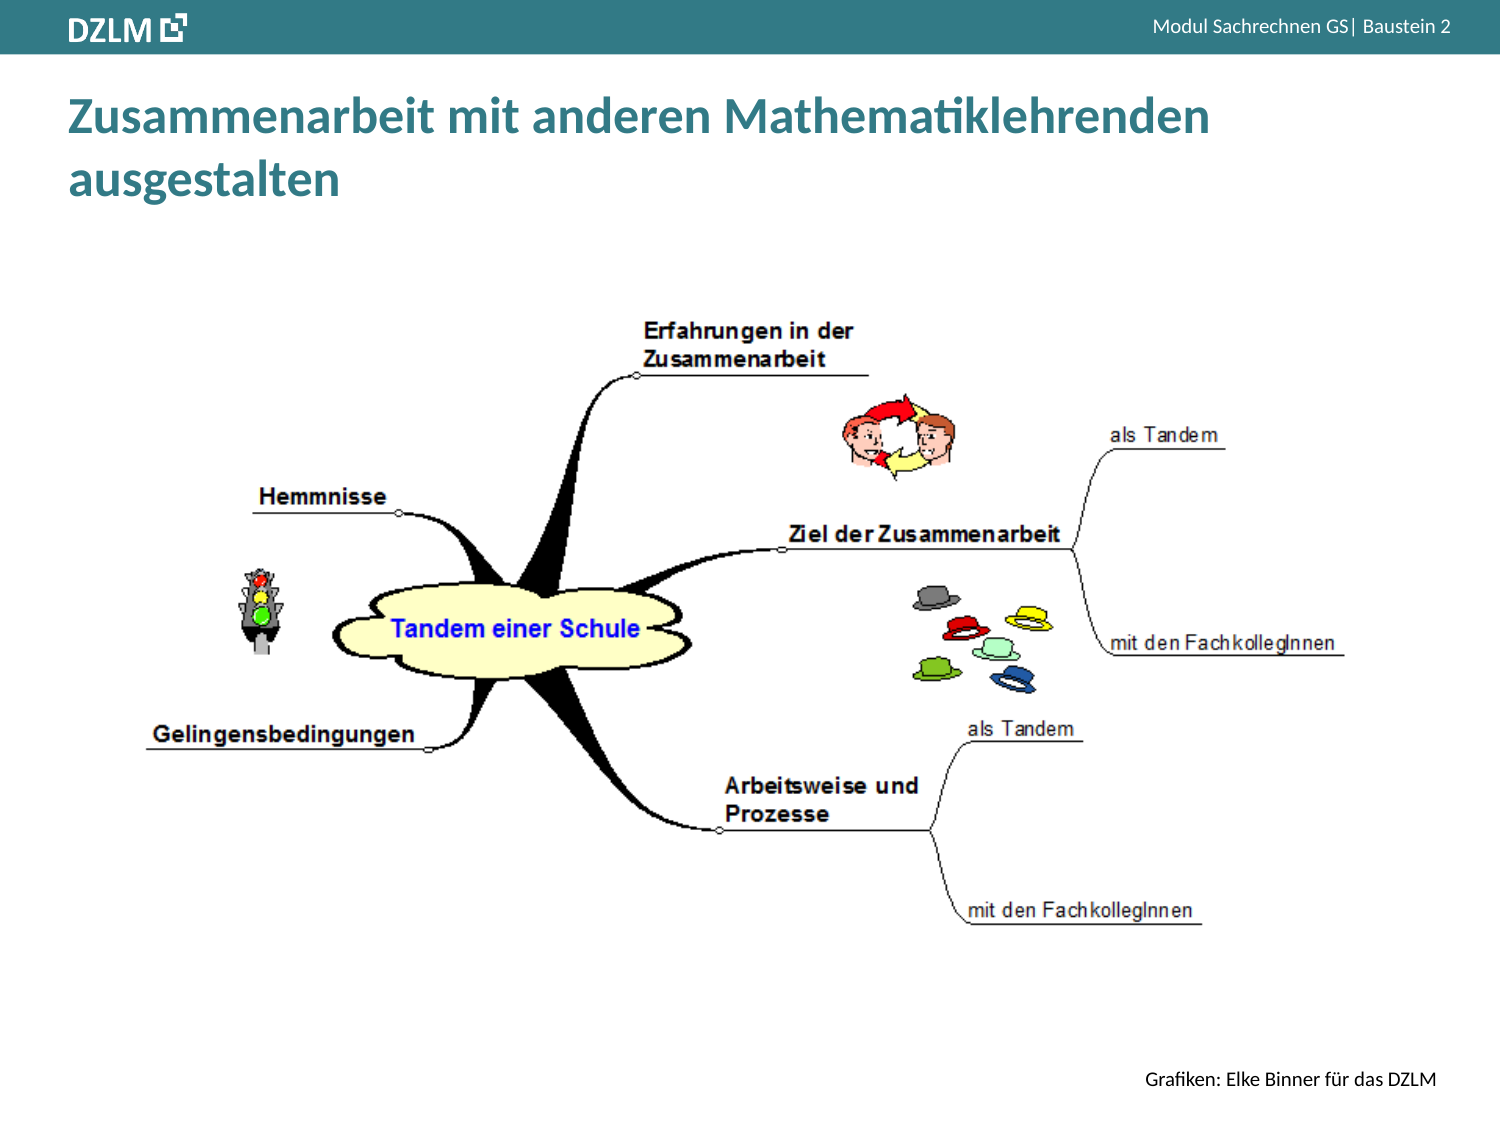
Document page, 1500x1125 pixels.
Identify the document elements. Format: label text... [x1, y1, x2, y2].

text_box Grafiken: Elke Binner für das DZLM [1130, 1058, 1452, 1099]
title Zusammenarbeit mit anderen Mathematiklehrenden ausgestalten [53, 68, 1500, 220]
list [126, 299, 1362, 955]
